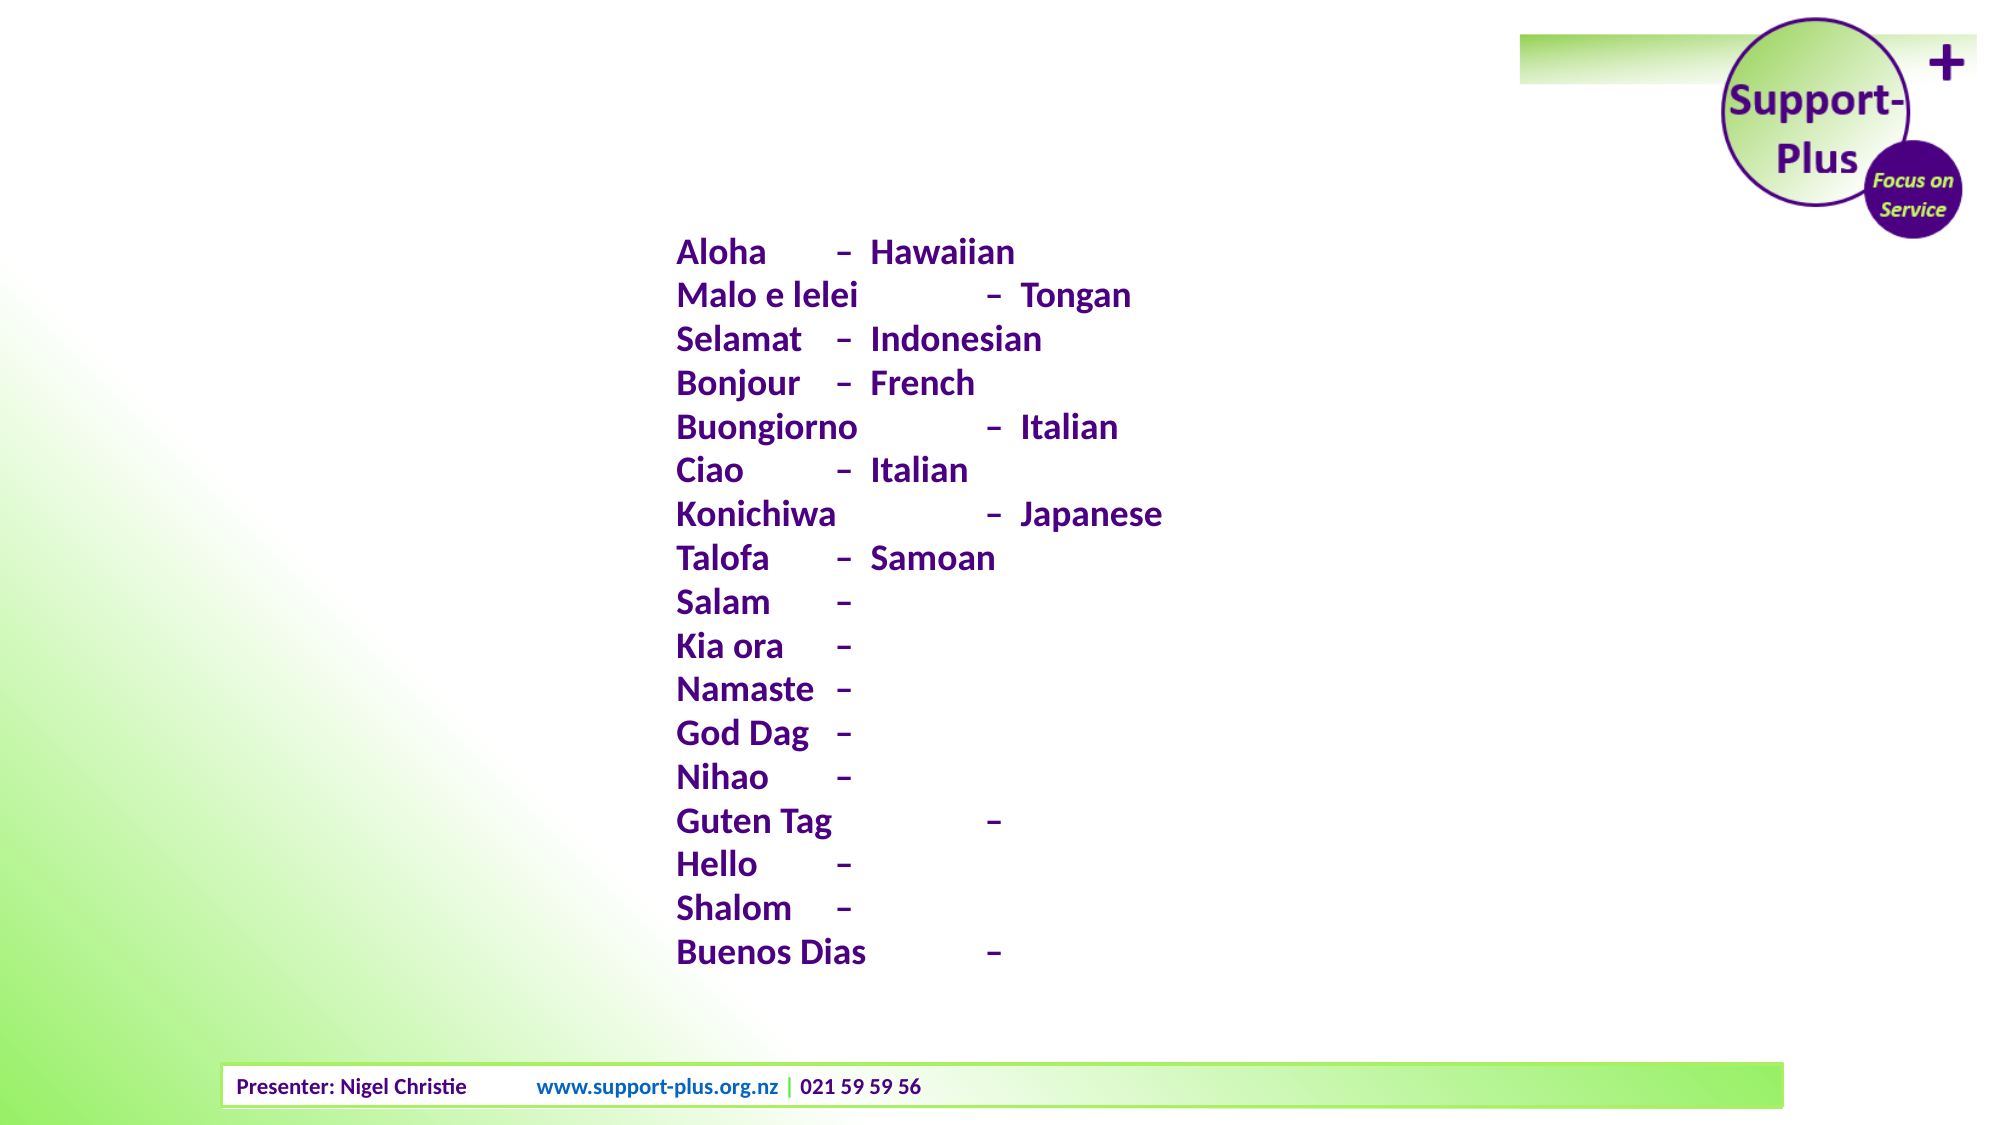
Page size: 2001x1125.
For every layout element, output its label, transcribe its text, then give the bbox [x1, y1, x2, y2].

text_box Aloha – Hawaiian Malo e lelei – Tongan Selamat – Indonesian Bonjour – French Buongiorno – Italian Ciao – Italian Konichiwa – Japanese Talofa – Samoan Salam – Kia ora – Namaste – God Dag – Nihao – Guten Tag – Hello – Shalom – Buenos Dias – [500, 239, 1500, 980]
text_box Presenter: Nigel Christie www.support-plus.org.nz | 021 59 59 56 [221, 1063, 1783, 1107]
picture [1514, 15, 1983, 246]
